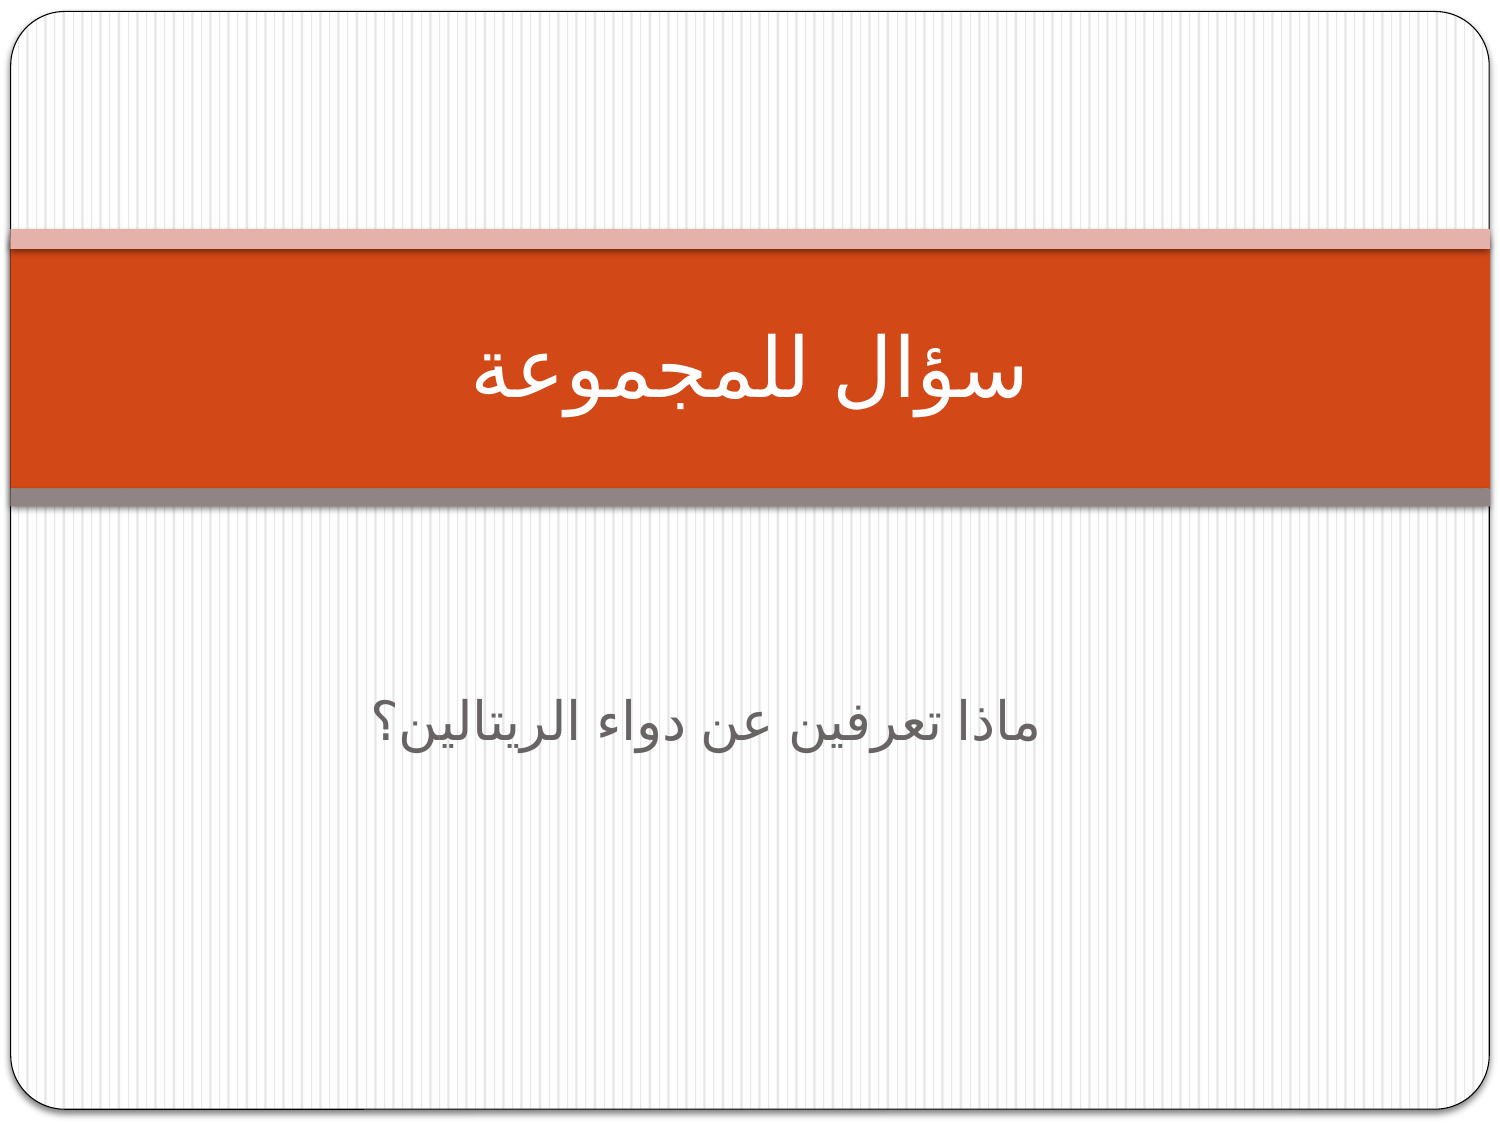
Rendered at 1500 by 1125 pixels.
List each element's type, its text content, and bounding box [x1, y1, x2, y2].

title سؤال للمجموعة [75, 247, 1425, 489]
subtitle ماذا تعرفين عن دواء الريتالين؟ [150, 525, 1263, 1050]
